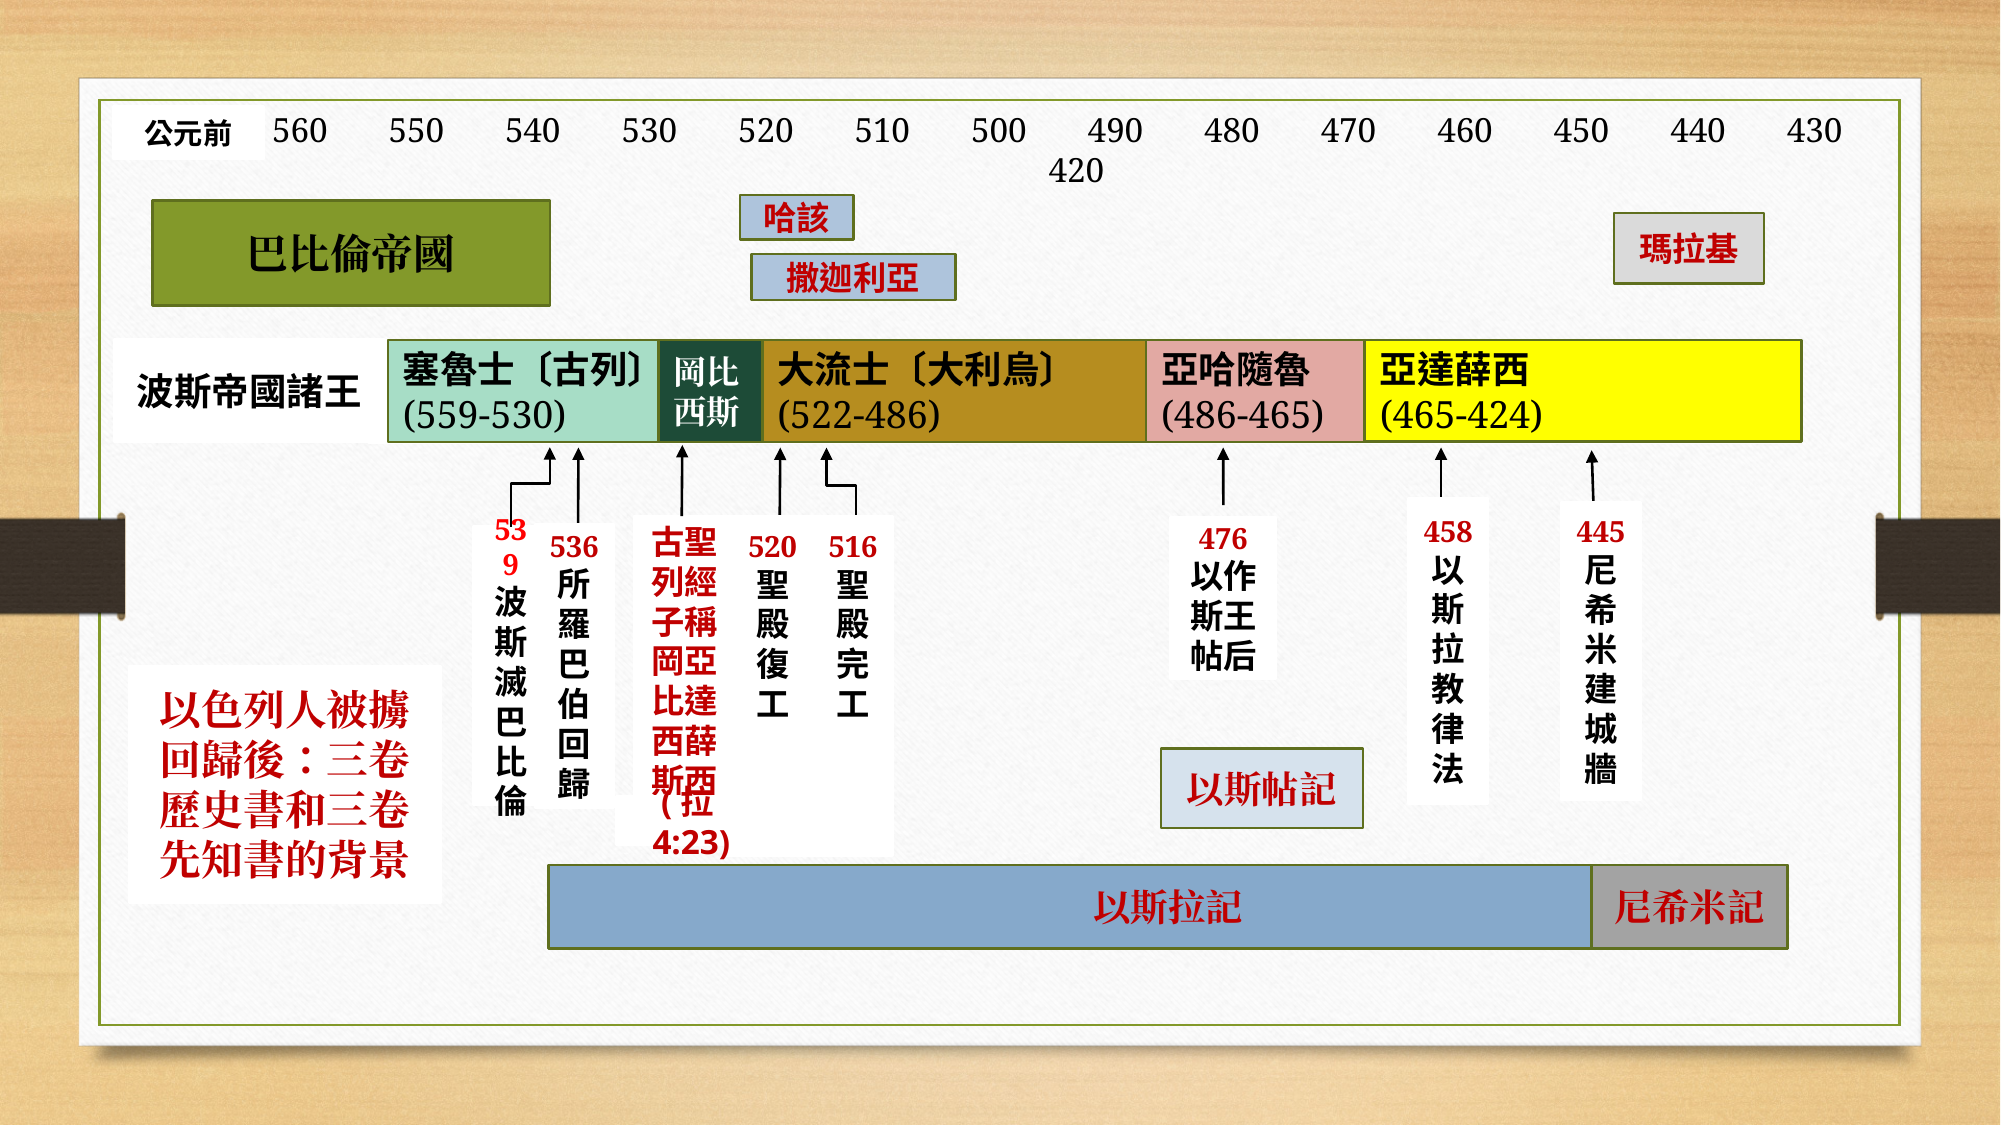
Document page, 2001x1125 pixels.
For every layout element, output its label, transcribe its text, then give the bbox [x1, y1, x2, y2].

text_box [802, 470, 880, 501]
text_box 476 以作斯王帖后 [1170, 517, 1276, 679]
text_box 撒迦利亞 [751, 253, 956, 300]
text_box 516 聖殿完工 [813, 516, 893, 856]
text_box 岡比 西斯 [658, 339, 762, 443]
text_box 大流士〔大利烏〕 (522-486) [762, 339, 1146, 443]
text_box 以斯拉記 [548, 864, 1591, 949]
text_box 536 所羅巴伯回歸 [534, 523, 615, 808]
text_box 亞達薛西 (465-424) [1364, 339, 1802, 442]
text_box 塞魯士〔古列〕 (559-530) [387, 339, 658, 443]
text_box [490, 467, 571, 507]
text_box 古聖列經子稱岡亞比達西薛斯西 [633, 516, 735, 796]
text_box 458 以斯拉教律法 [1408, 498, 1488, 804]
text_box 瑪拉基 [1614, 212, 1764, 284]
text_box 445 尼希米建城牆 [1561, 501, 1641, 801]
picture [0, 0, 2001, 1125]
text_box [1591, 449, 1595, 519]
text_box 巴比倫帝國 [152, 200, 550, 306]
text_box 公元前 [113, 106, 264, 159]
text_box 539 波斯滅巴比倫 [473, 526, 549, 806]
text_box 520 聖殿復工 [725, 516, 813, 856]
text_box 尼希米記 [1591, 864, 1788, 949]
text_box 以色列人被擄回歸後：三卷歷史書和三卷先知書的背景 [128, 665, 441, 903]
text_box 560 550 540 530 520 510 500 490 480 470 460 450 440 430 420 [241, 102, 1929, 197]
text_box 以斯帖記 [1160, 748, 1363, 829]
text_box 波斯帝國諸王 [113, 339, 385, 442]
text_box 哈該 [739, 194, 854, 240]
text_box (拉4:23) [615, 796, 767, 845]
text_box 亞哈隨魯 (486-465) [1146, 339, 1798, 443]
